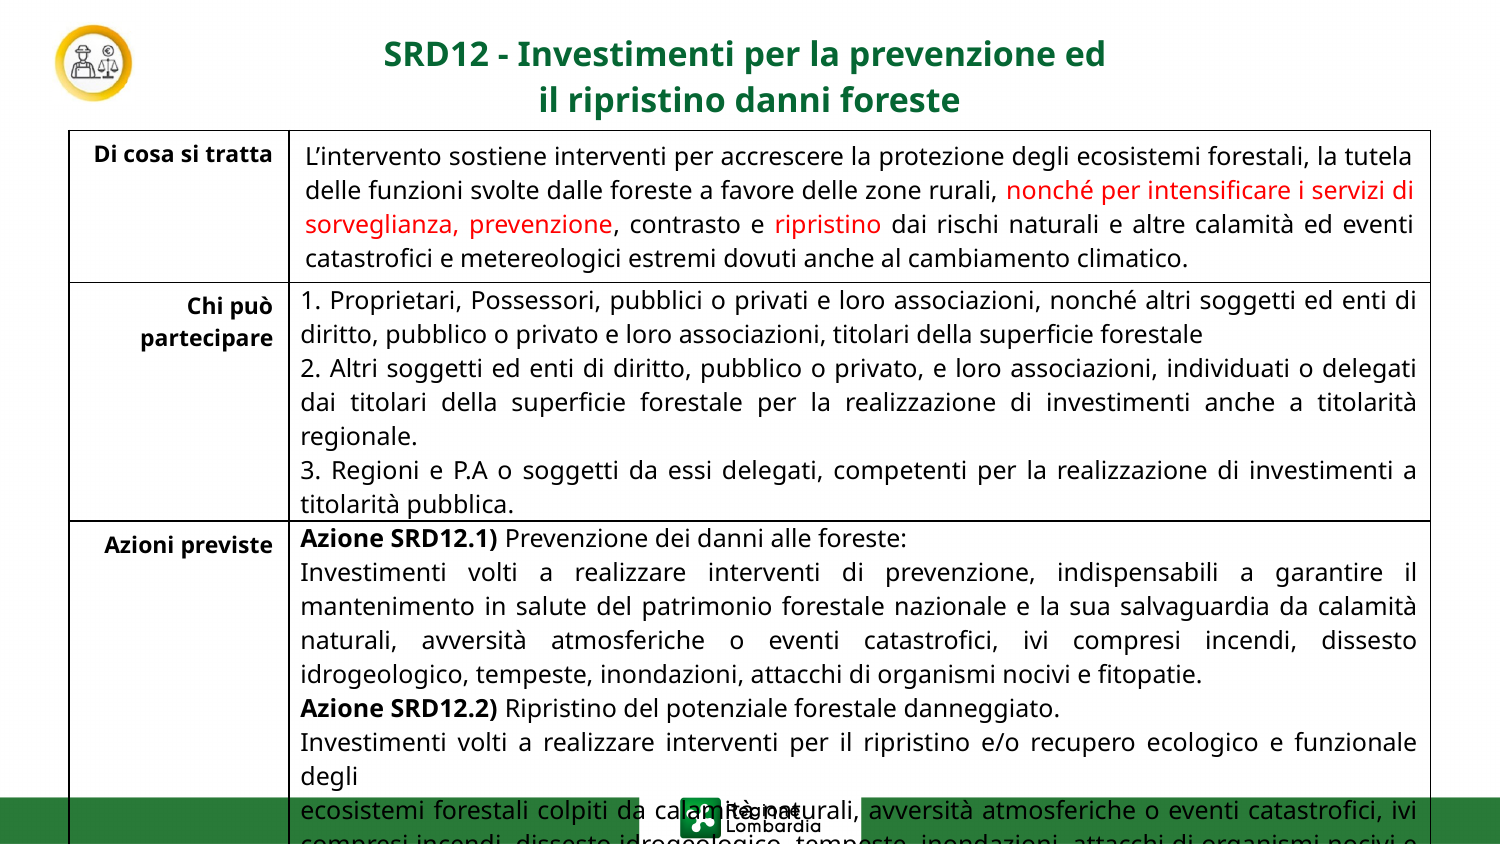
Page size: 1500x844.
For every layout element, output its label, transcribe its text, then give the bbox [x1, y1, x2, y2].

table_header L’intervento sostiene interventi per accrescere la protezione degli ecosistemi forestali, la tutela delle funzioni svolte dalle foreste a favore delle zone rurali, nonché per intensificare i servizi di sorveglianza, prevenzione, contrasto e ripristino dai rischi naturali e altre calamità ed eventi catastrofici e metereologici estremi dovuti anche al cambiamento climatico. [290, 131, 1430, 282]
table_cell Azioni previste [70, 522, 288, 844]
table_cell Chi può partecipare [70, 283, 288, 520]
text_box SRD12 - Investimenti per la prevenzione ed il ripristino danni foreste [112, 22, 1388, 130]
picture [0, 0, 1500, 844]
table_header Di cosa si tratta [70, 131, 288, 282]
table_cell Azione SRD12.1) Prevenzione dei danni alle foreste: Investimenti volti a realizzare interventi di prevenzione, indispensabili a garantire il mantenimento in salute del patrimonio forestale nazionale e la sua salvaguardia da calamità naturali, avversità atmosferiche o eventi catastrofici, ivi compresi incendi, dissesto idrogeologico, tempeste, inondazioni, attacchi di organismi nocivi e fitopatie. Azione SRD12.2) Ripristino del potenziale forestale danneggiato. Investimenti volti a realizzare interventi per il ripristino e/o recupero ecologico e funzionale degli ecosistemi forestali colpiti da calamità naturali, avversità atmosferiche o eventi catastrofici, ivi compresi incendi, dissesto idrogeologico, tempeste, inondazioni, attacchi di organismi nocivi e fitopatie. [290, 522, 1430, 844]
table_cell 1. Proprietari, Possessori, pubblici o privati e loro associazioni, nonché altri soggetti ed enti di diritto, pubblico o privato e loro associazioni, titolari della superficie forestale 2. Altri soggetti ed enti di diritto, pubblico o privato, e loro associazioni, individuati o delegati dai titolari della superficie forestale per la realizzazione di investimenti anche a titolarità regionale. 3. Regioni e P.A o soggetti da essi delegati, competenti per la realizzazione di investimenti a titolarità pubblica. [290, 283, 1430, 520]
